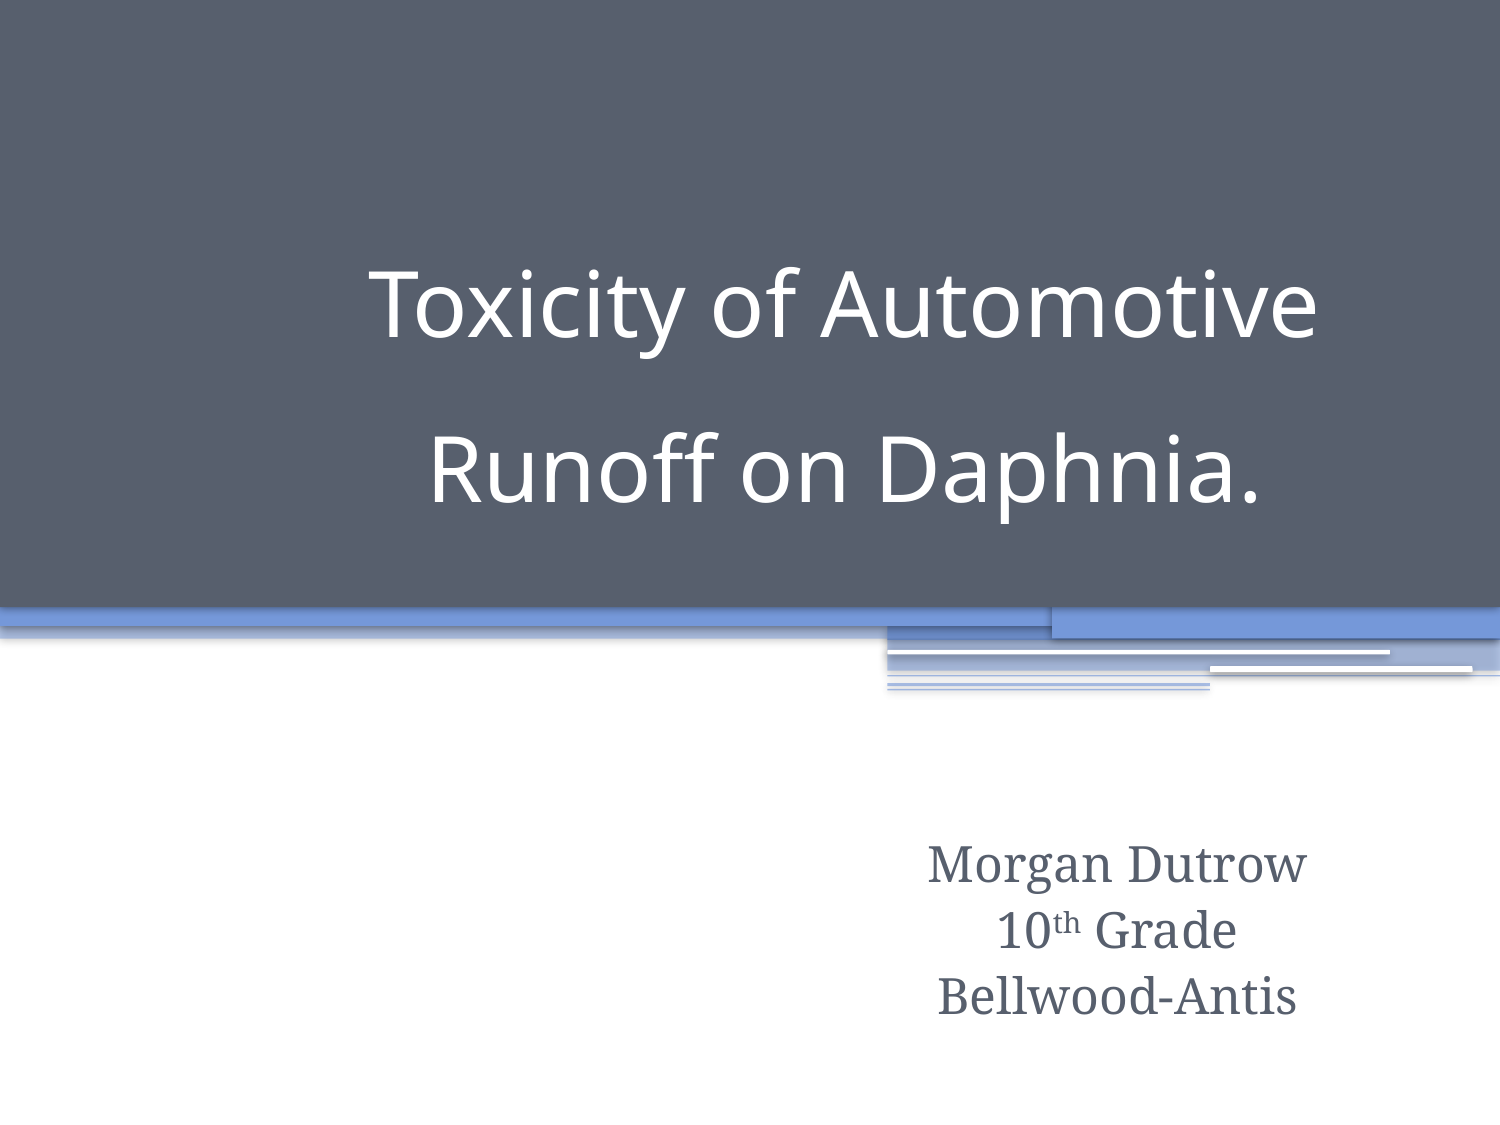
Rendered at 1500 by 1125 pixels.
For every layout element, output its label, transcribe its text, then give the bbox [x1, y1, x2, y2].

title Toxicity of Automotive Runoff on Daphnia. [237, 112, 1453, 529]
subtitle Morgan Dutrow 10th Grade Bellwood-Antis [837, 825, 1388, 1050]
